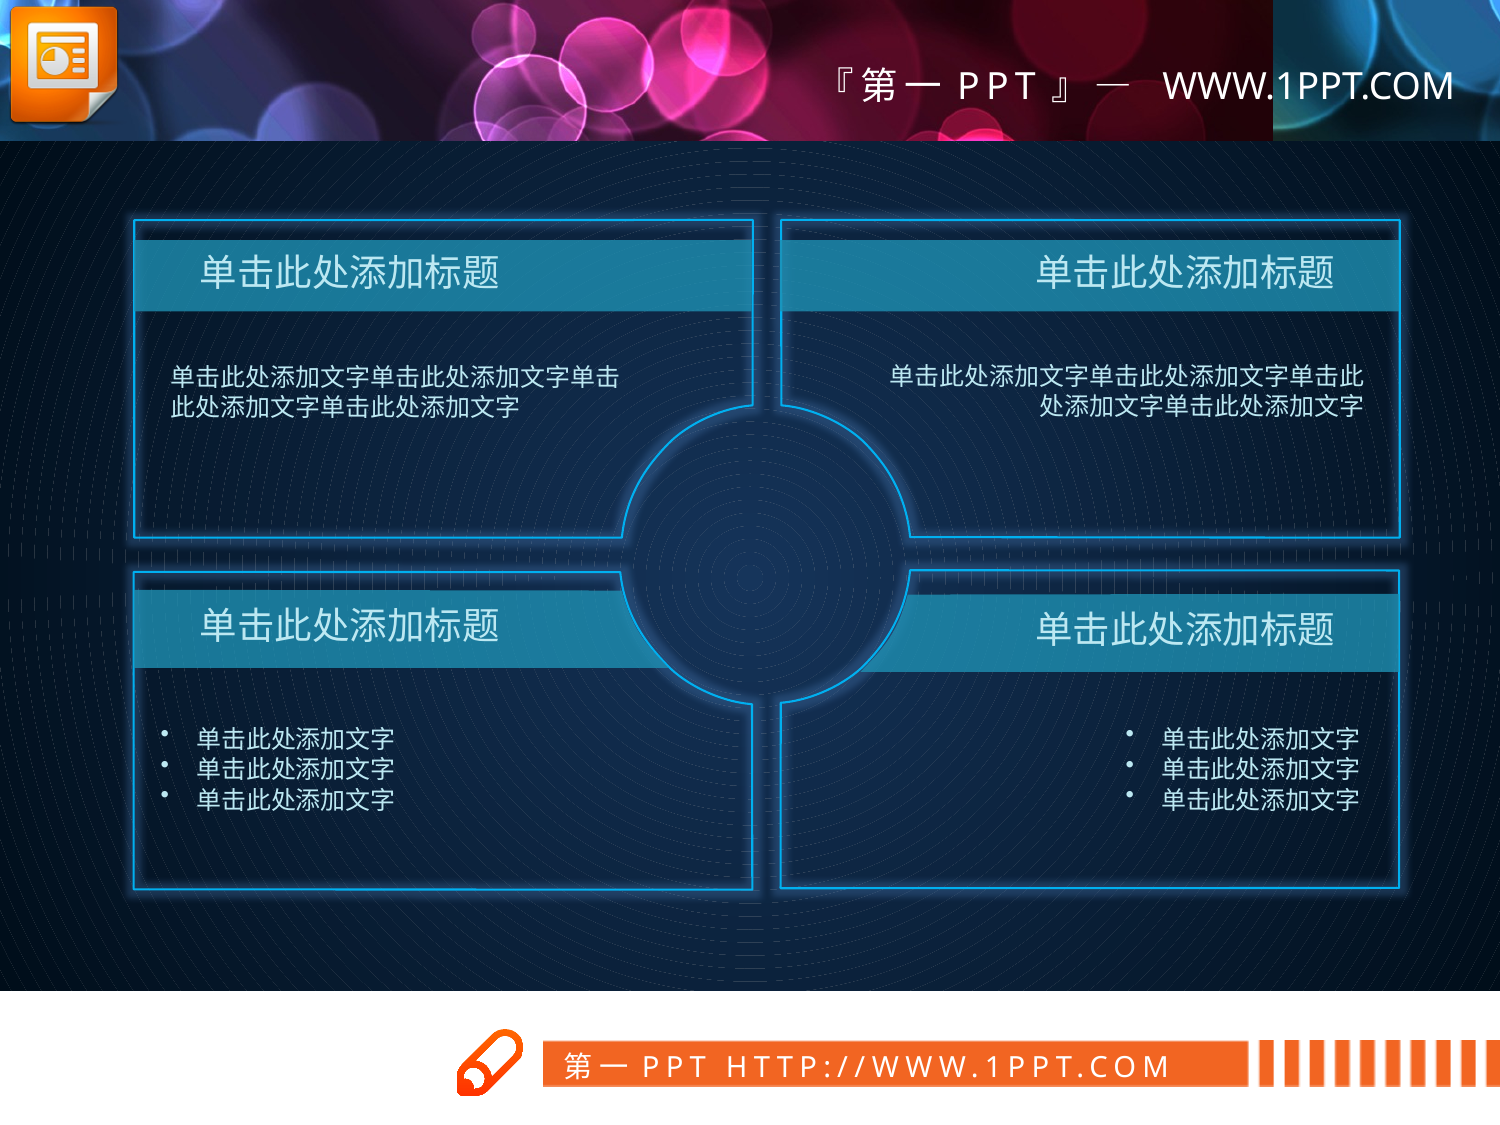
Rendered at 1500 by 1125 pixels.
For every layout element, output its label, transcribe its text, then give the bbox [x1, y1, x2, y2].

text_box [780, 678, 1400, 889]
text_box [886, 593, 1400, 673]
picture [543, 1040, 1500, 1087]
text_box 单击此处添加文字 单击此处添加文字 单击此处添加文字 [145, 726, 713, 821]
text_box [133, 239, 752, 312]
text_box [650, 438, 881, 669]
text_box 单击此处添加文字 单击此处添加文字 单击此处添加文字 [809, 726, 1376, 821]
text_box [133, 589, 645, 669]
text_box [134, 219, 753, 240]
text_box 单击此处添加文字单击此处添加文字单击此处添加文字单击此处添加文字 [874, 353, 1380, 428]
text_box [906, 570, 1400, 593]
text_box 单击此处添加文字单击此处添加文字单击此处添加文字单击此处添加文字 [155, 353, 656, 429]
picture [0, 0, 1500, 141]
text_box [779, 239, 1400, 312]
text_box [133, 571, 623, 589]
text_box [134, 318, 753, 538]
text_box [781, 219, 1400, 239]
text_box [133, 676, 753, 890]
text_box [781, 319, 1400, 538]
